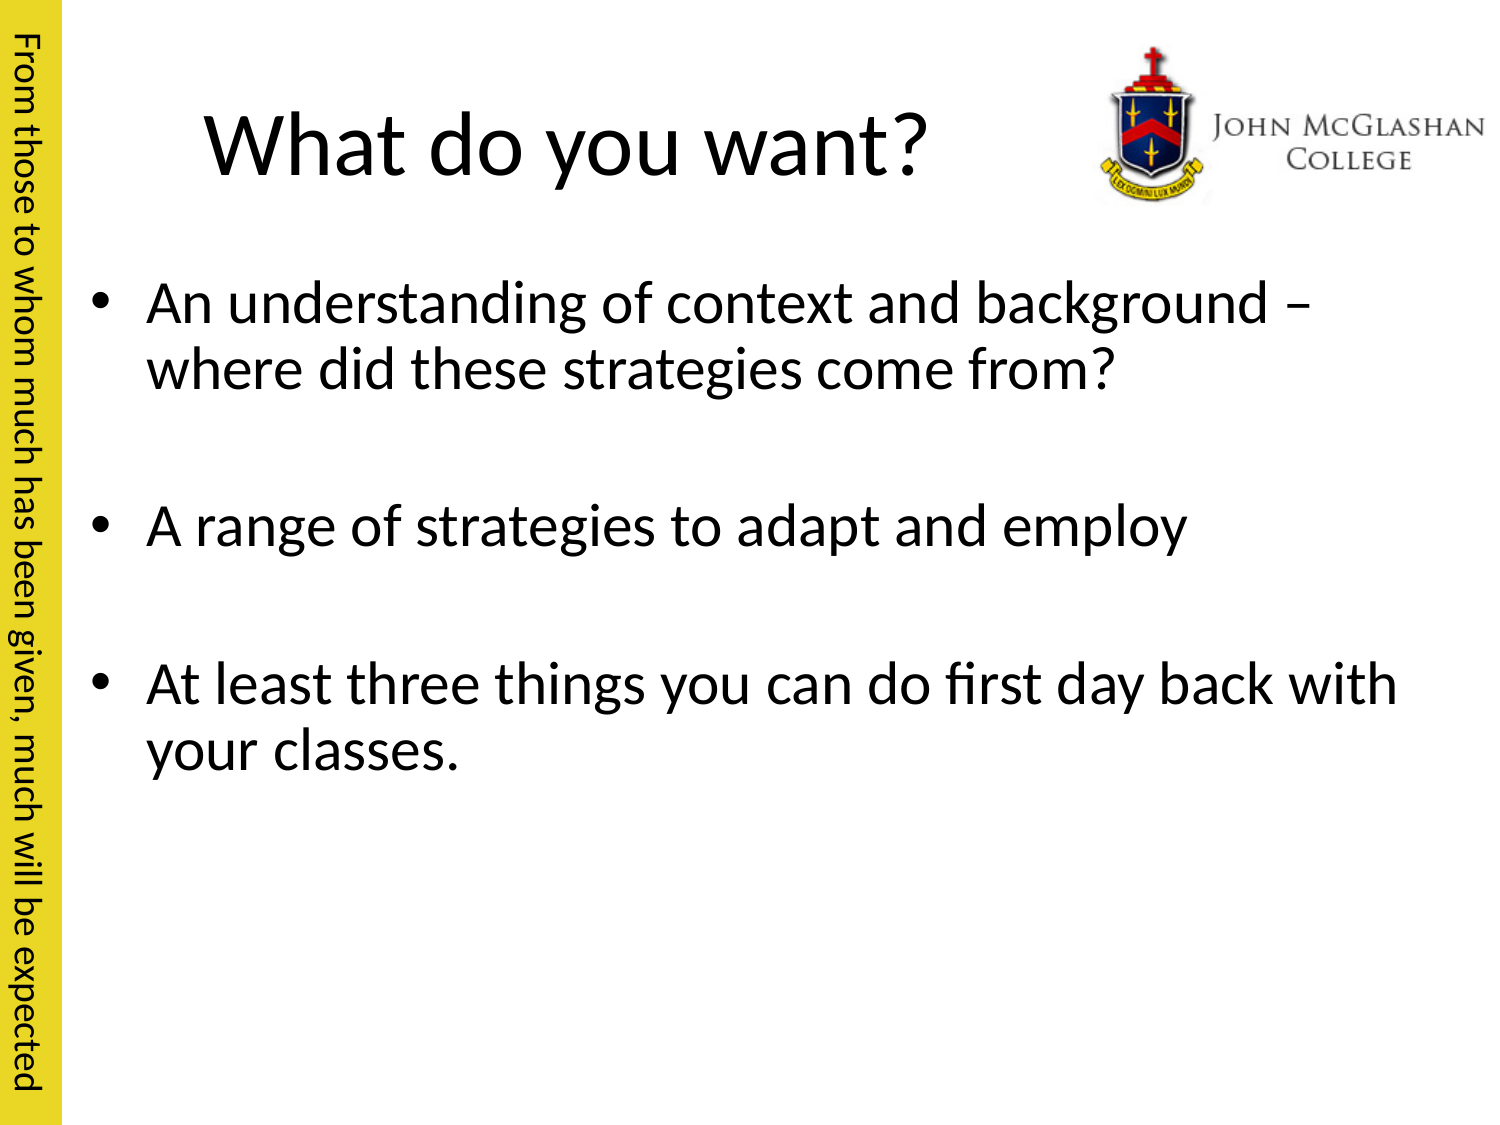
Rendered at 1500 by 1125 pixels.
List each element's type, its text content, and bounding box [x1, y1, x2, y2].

picture [1092, 44, 1487, 206]
title What do you want? [61, 45, 1075, 233]
list An understanding of context and background – where did these strategies come from? A range of strategies to adapt and employ At least three things you can do first day back with your classes. [75, 262, 1425, 1005]
